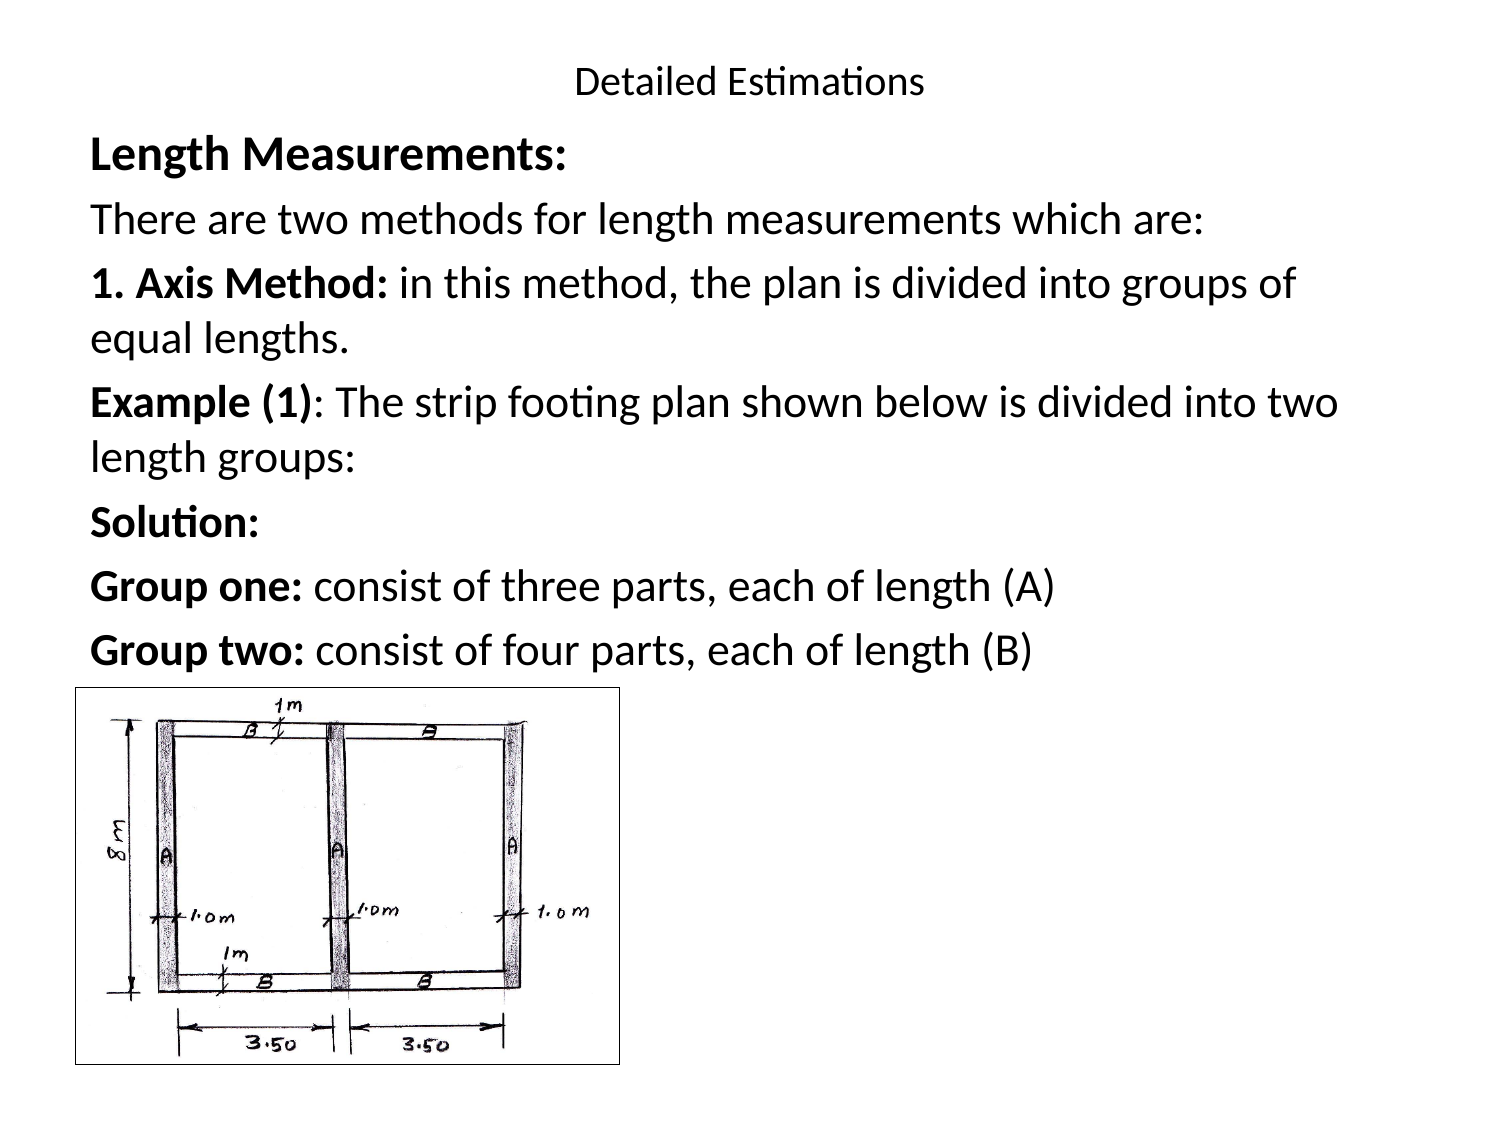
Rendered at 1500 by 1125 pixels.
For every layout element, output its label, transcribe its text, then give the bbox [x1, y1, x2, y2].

list Length Measurements: There are two methods for length measurements which are: 1. Axis Method: in this method, the plan is divided into groups of equal lengths. Example (1): The strip footing plan shown below is divided into two length groups: Solution: Group one: consist of three parts, each of length (A) Group two: consist of four parts, each of length (B) [75, 112, 1425, 1005]
picture [74, 687, 621, 1066]
title Detailed Estimations [75, 45, 1425, 112]
